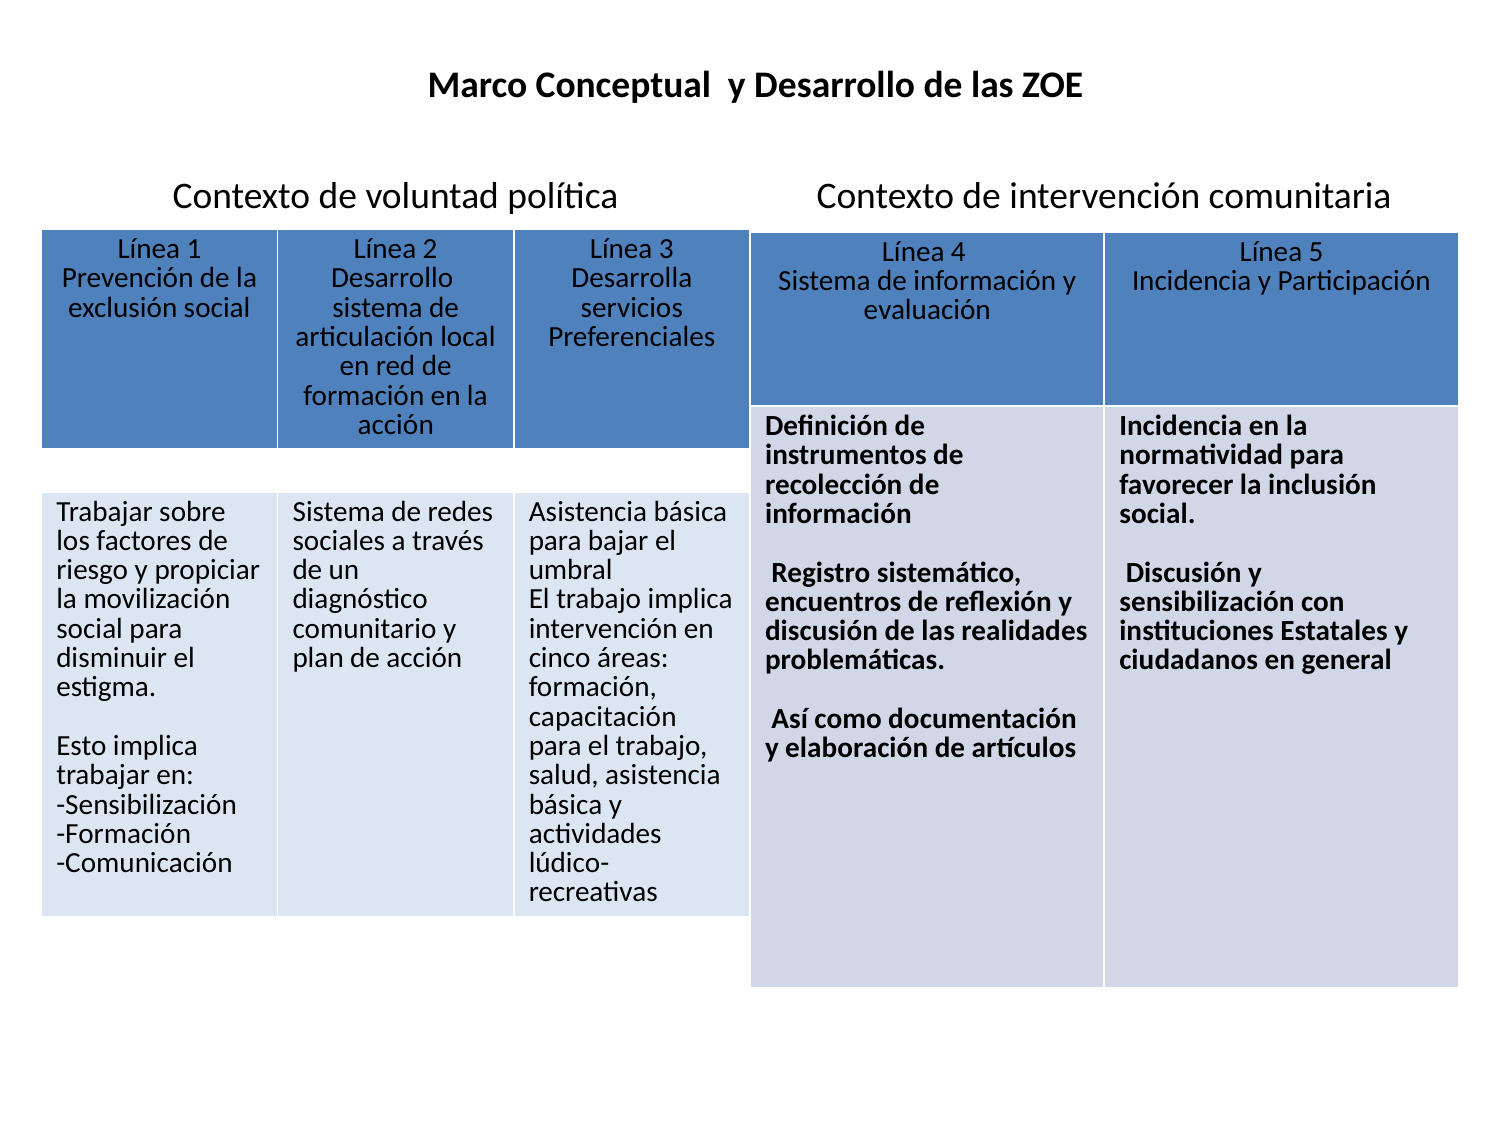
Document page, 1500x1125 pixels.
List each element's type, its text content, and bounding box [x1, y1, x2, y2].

table_header Contexto de intervención comunitaria [751, 174, 1458, 231]
table_header Línea 1 Prevención de la exclusión social [42, 230, 277, 448]
table_header Línea 4 Sistema de información y evaluación [751, 233, 1103, 405]
table_header Sistema de redes sociales a través de un diagnóstico comunitario y plan de acción [278, 493, 513, 916]
text_box Marco Conceptual y Desarrollo de las ZOE [41, 52, 1471, 113]
table_header Línea 2 Desarrollo sistema de articulación local en red de formación en la acción [278, 230, 513, 448]
table_cell Definición de instrumentos de recolección de información Registro sistemático, encuentros de reflexión y discusión de las realidades problemáticas. Así como documentación y elaboración de artículos [751, 407, 1103, 987]
table_header Línea 3 Desarrolla servicios Preferenciales [515, 230, 749, 448]
table_header Contexto de voluntad política [42, 174, 749, 228]
table_header Línea 5 Incidencia y Participación [1105, 233, 1458, 405]
table_header Trabajar sobre los factores de riesgo y propiciar la movilización social para disminuir el estigma. Esto implica trabajar en: -Sensibilización -Formación -Comunicación [42, 493, 277, 916]
table_cell Incidencia en la normatividad para favorecer la inclusión social. Discusión y sensibilización con instituciones Estatales y ciudadanos en general [1105, 407, 1458, 987]
table_header Asistencia básica para bajar el umbral El trabajo implica intervención en cinco áreas: formación, capacitación para el trabajo, salud, asistencia básica y actividades lúdico-recreativas [515, 493, 749, 916]
